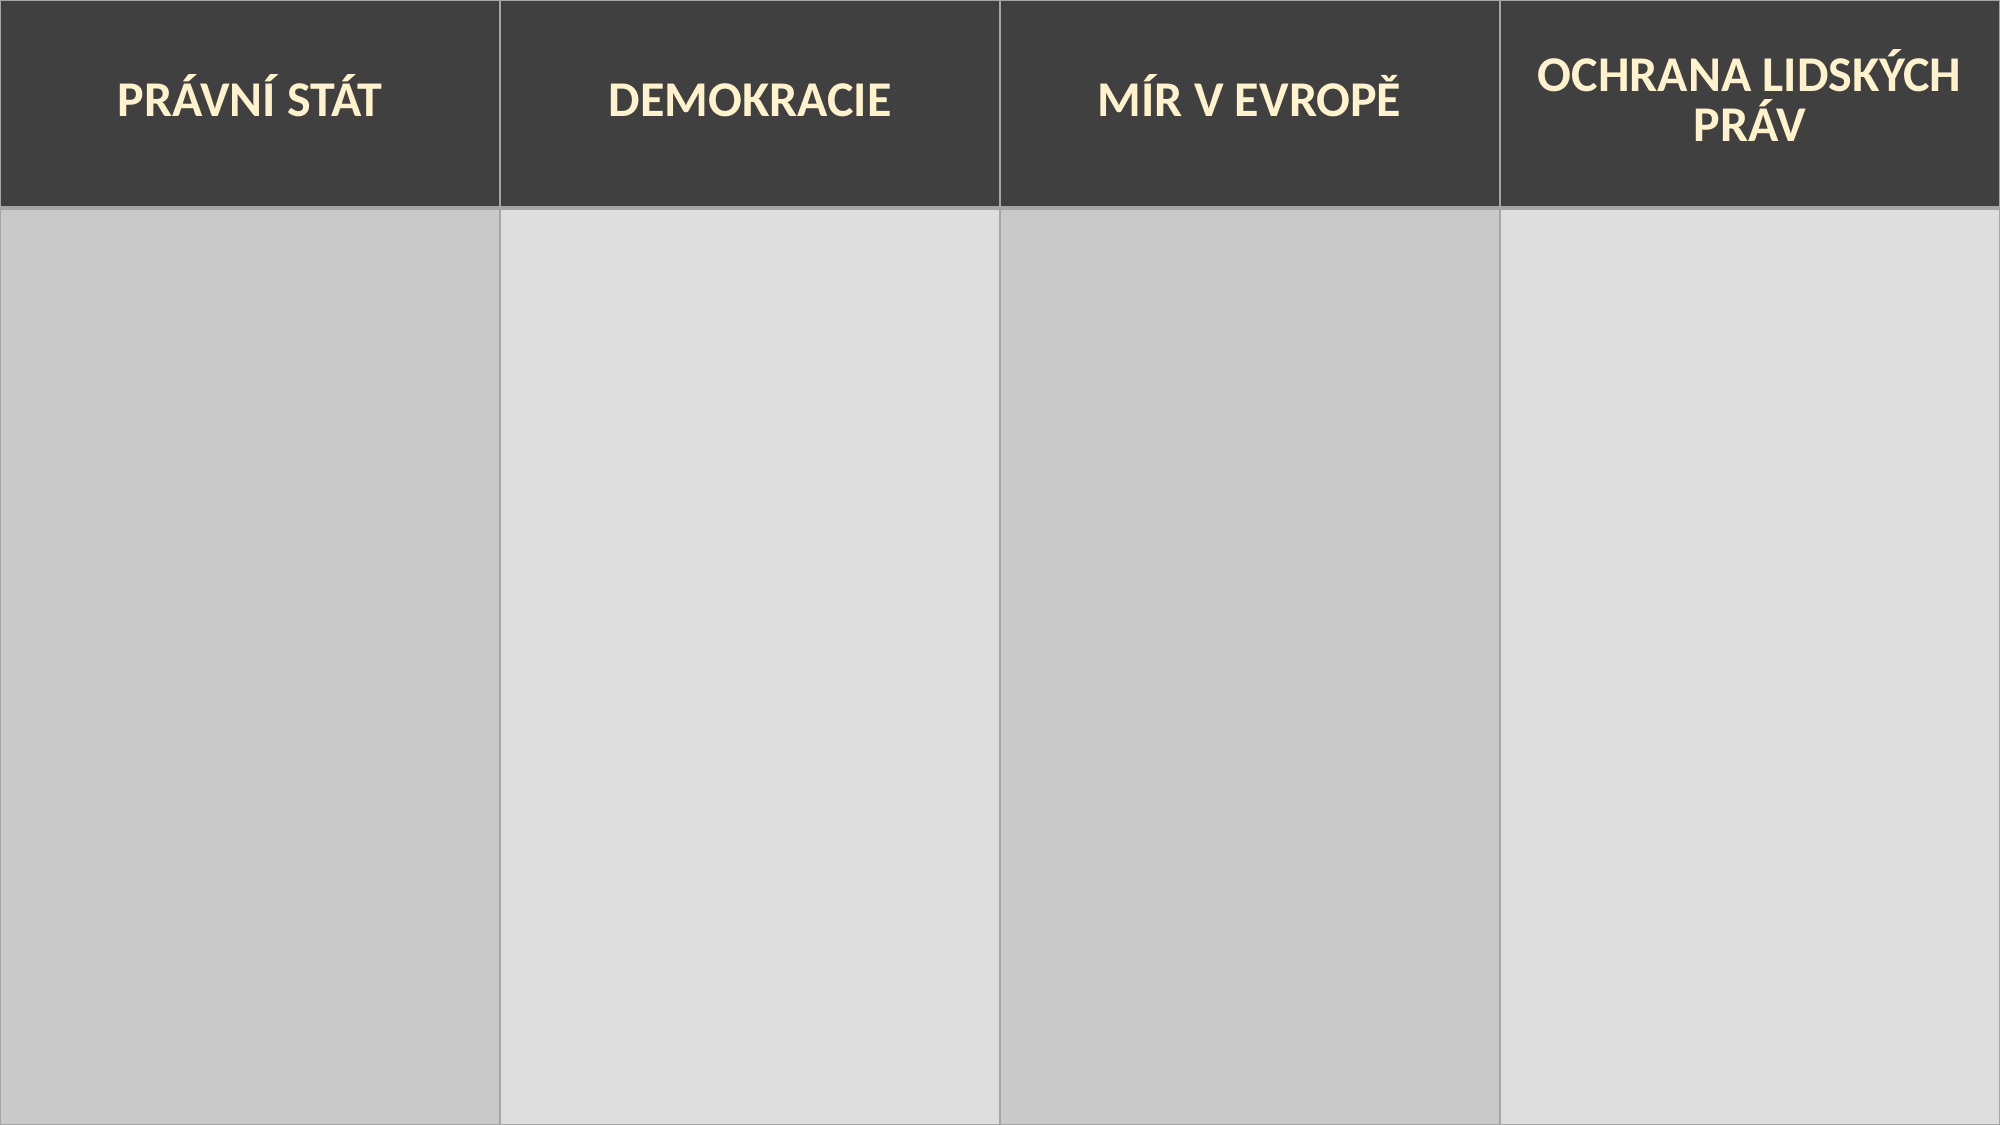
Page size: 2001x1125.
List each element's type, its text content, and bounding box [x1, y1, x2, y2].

table_header PRÁVNÍ STÁT [1, 1, 499, 206]
table_header MÍR V EVROPĚ [1001, 1, 1499, 206]
table_header OCHRANA LIDSKÝCH PRÁV [1501, 1, 1999, 206]
table_cell [1001, 210, 1499, 1124]
table_header DEMOKRACIE [501, 1, 999, 206]
table_cell [1, 210, 499, 1124]
table_cell [1501, 210, 1999, 1124]
table_cell [501, 210, 999, 1124]
